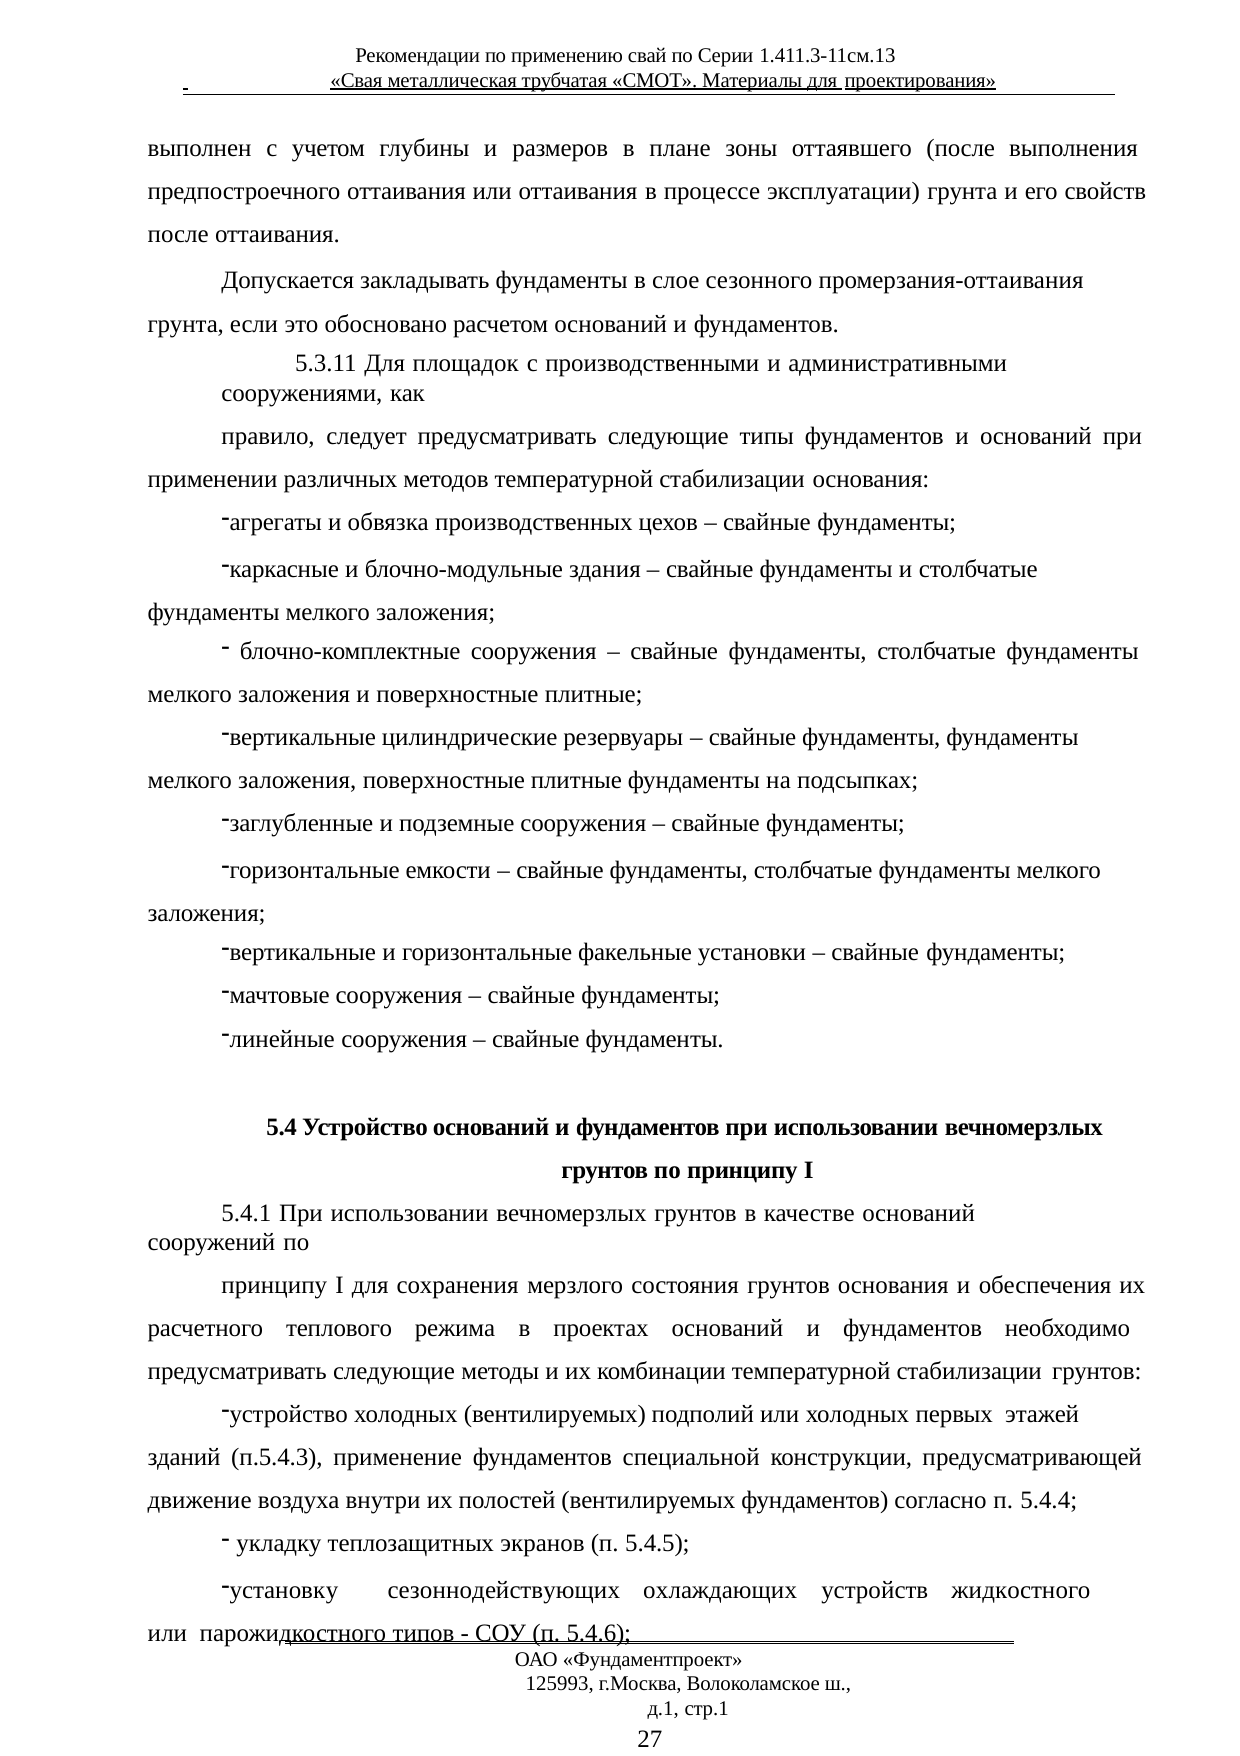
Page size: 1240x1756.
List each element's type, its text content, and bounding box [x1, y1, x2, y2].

slide_number ОАО «Фундаментпроект» 125993, г.Москва, Волоколамское ш., д.1, стр.1 27 [437, 1646, 862, 1756]
text_box Рекомендации по применению свай по Серии 1.411.3-11см.13 «Свая металлическая трубчатая «СМОТ». Материалы для проектирования» выполнен с учетом глубины и размеров в плане зоны оттаявшего (после выполнения предпостроечного оттаивания или оттаивания в процессе эксплуатации) грунта и его свойств после оттаивания. Допускается закладывать фундаменты в слое сезонного промерзания-оттаивания грунта, если это обосновано расчетом оснований и фундаментов. 5.3.11 Для площадок с производственными и административными сооружениями, как правило, следует предусматривать следующие типы фундаментов и оснований при применении различных методов температурной стабилизации основания: агрегаты и обвязка производственных цехов – свайные фундаменты; каркасные и блочно-модульные здания – свайные фундаменты и столбчатые фундаменты мелкого заложения; блочно-комплектные сооружения – свайные фундаменты, столбчатые фундаменты мелкого заложения и поверхностные плитные; вертикальные цилиндрические резервуары – свайные фундаменты, фундаменты мелкого заложения, поверхностные плитные фундаменты на подсыпках; заглубленные и подземные сооружения – свайные фундаменты; горизонтальные емкости – свайные фундаменты, столбчатые фундаменты мелкого заложения; вертикальные и горизонтальные факельные установки – свайные фундаменты; мачтовые сооружения – свайные фундаменты; линейные сооружения – свайные фундаменты. 5.4 Устройство оснований и фундаментов при использовании вечномерзлых грунтов по принципу I 5.4.1 При использовании вечномерзлых грунтов в качестве оснований сооружений по принципу I для сохранения мерзлого состояния грунтов основания и обеспечения их расчетного теплового режима в проектах оснований и фундаментов необходимо предусматривать следующие методы и их комбинации температурной стабилизации грунтов: устройство холодных (вентилируемых) подполий или холодных первых этажей зданий (п.5.4.3), применение фундаментов специальной конструкции, предусматривающей движение воздуха внутри их полостей (вентилируемых фундаментов) согласно п. 5.4.4; укладку теплозащитных экранов (п. 5.4.5); установку сезоннодействующих охлаждающих устройств жидкостного или парожидкостного типов - СОУ (п. 5.4.6); [145, 40, 1155, 1647]
